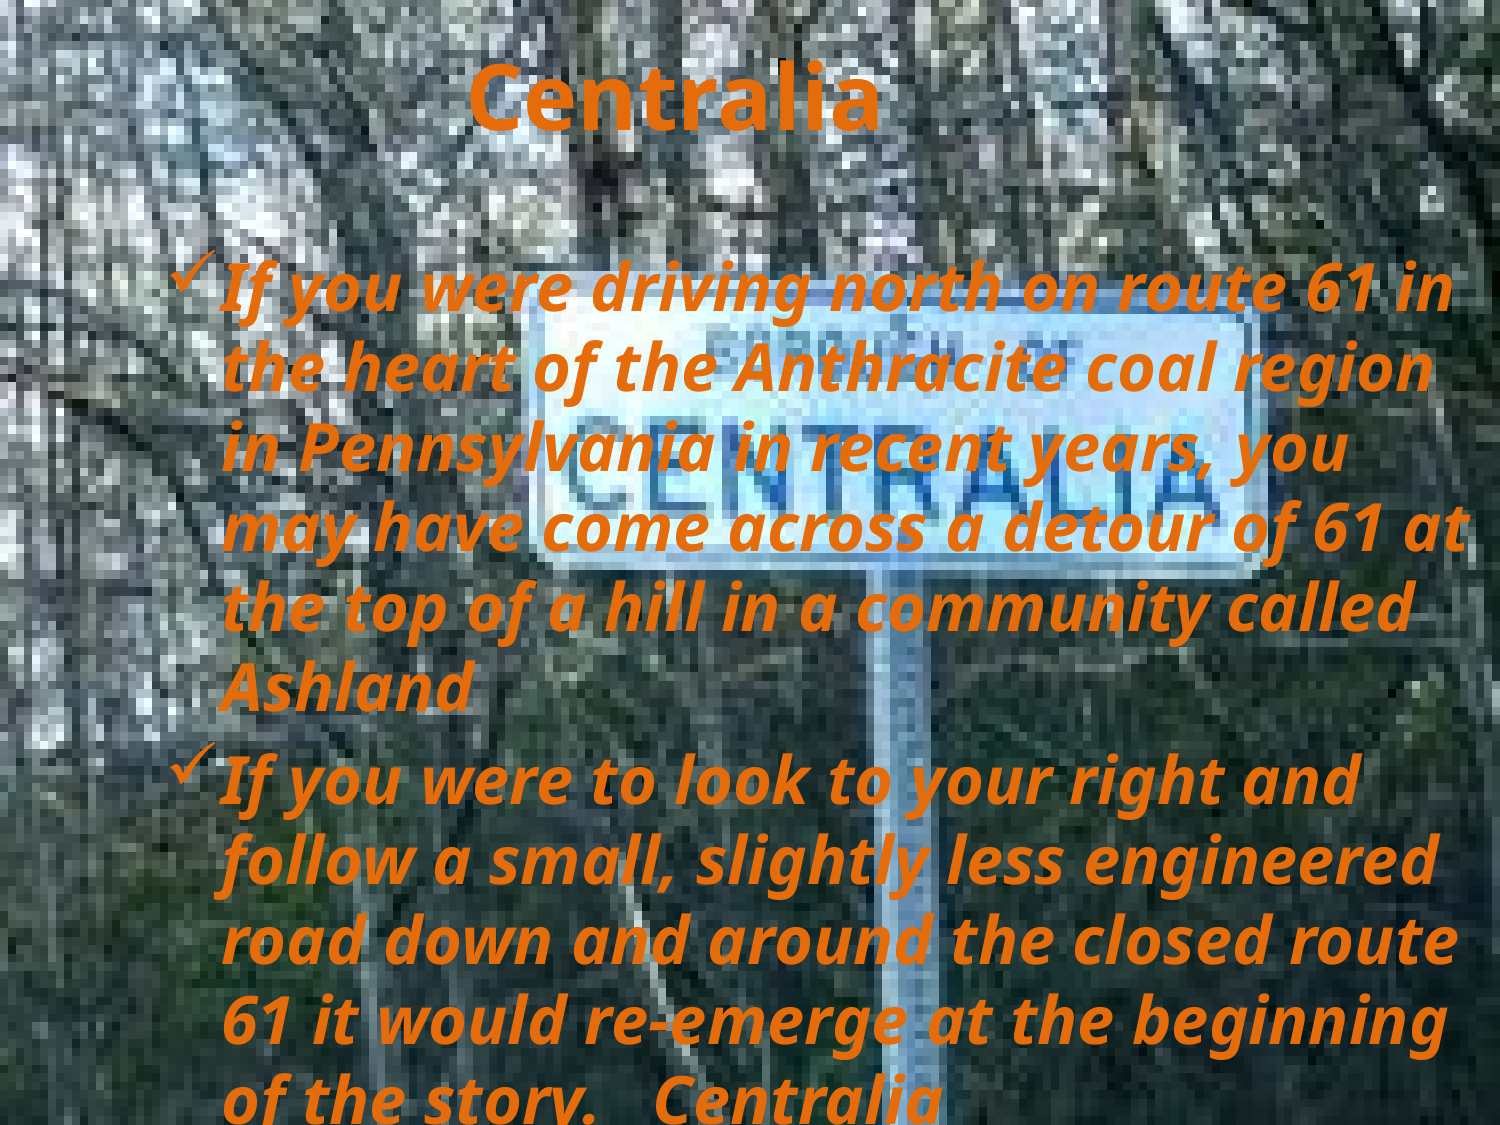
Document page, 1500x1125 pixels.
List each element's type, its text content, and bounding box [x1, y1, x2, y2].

title Centralia [0, 0, 1350, 188]
list If you were driving north on route 61 in the heart of the Anthracite coal region in Pennsylvania in recent years, you may have come across a detour of 61 at the top of a hill in a community called Ashland If you were to look to your right and follow a small, slightly less engineered road down and around the closed route 61 it would re-emerge at the beginning of the story. Centralia [150, 237, 1500, 1125]
picture [0, 0, 1500, 1125]
